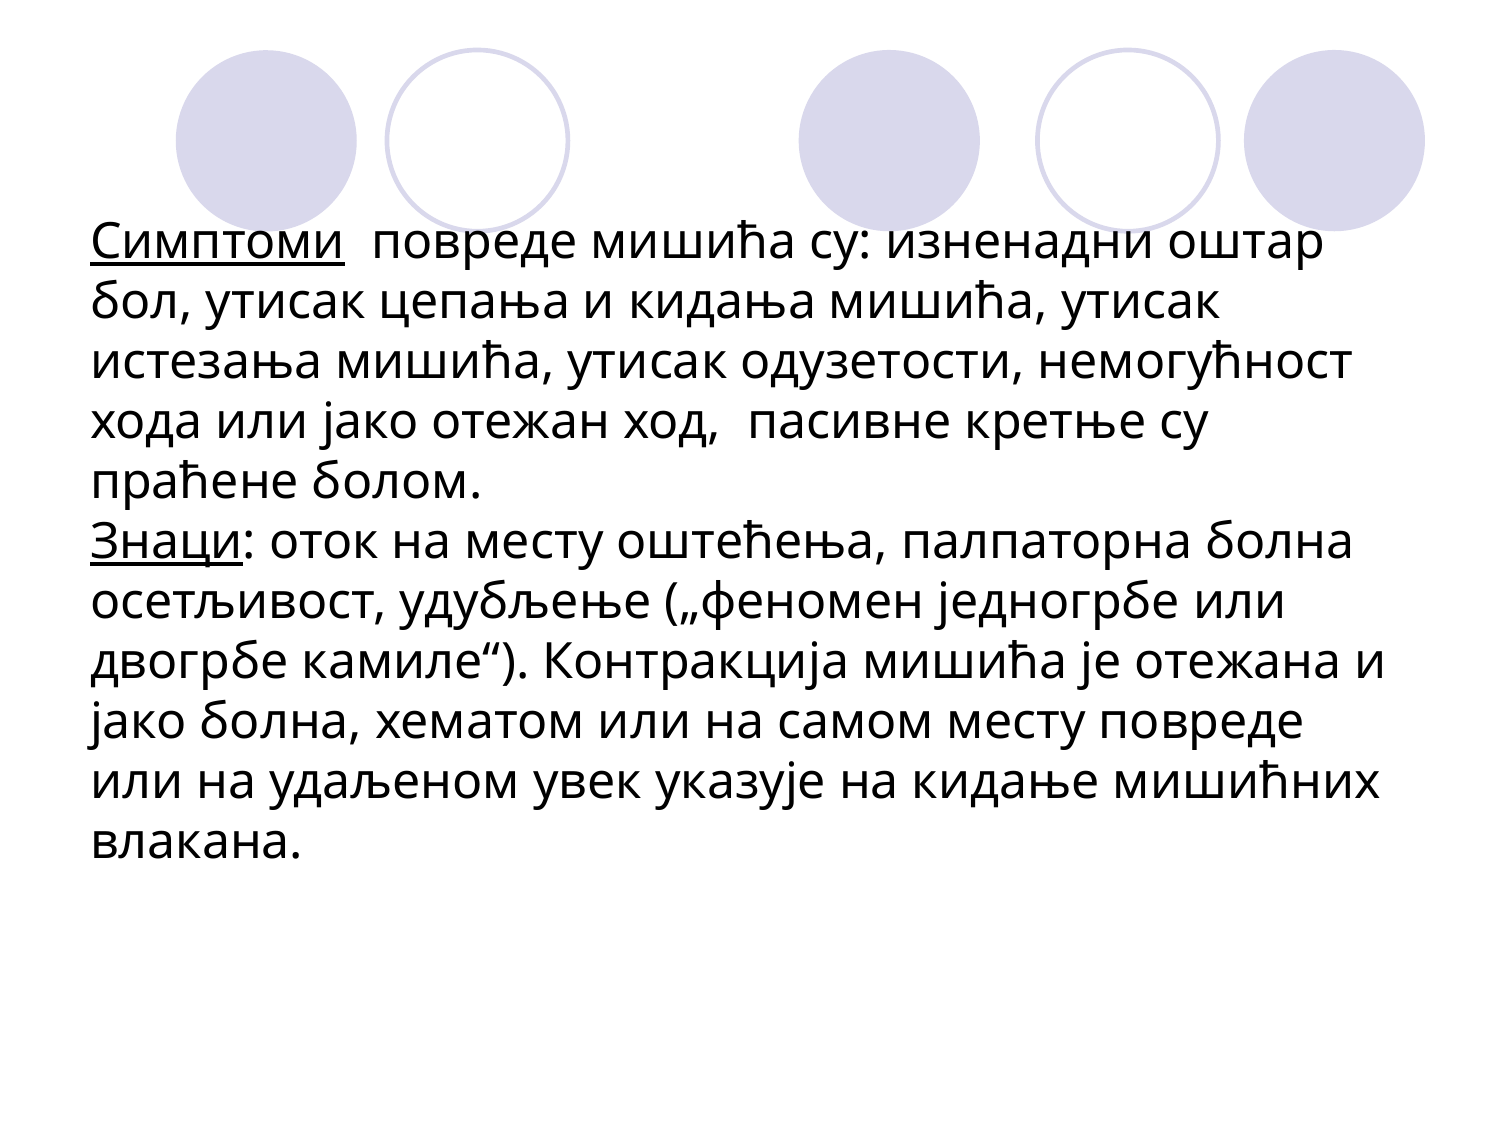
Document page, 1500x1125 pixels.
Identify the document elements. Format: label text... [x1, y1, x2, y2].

title Симптоми повреде мишића су: изненадни оштар бол, утисак цепања и кидања мишића, утисак истезања мишића, утисак одузетости, немогућност хода или јако отежан ход, пасивне кретње су праћене болом. Знаци: оток на месту оштећења, палпаторна болна осетљивост, удубљење („феномен једногрбе или двогрбе камиле“). Контракција мишића је отежана и јако болна, хематом или на самом месту повреде или на удаљеном увек указује на кидање мишићних влакана. [75, 455, 1425, 681]
